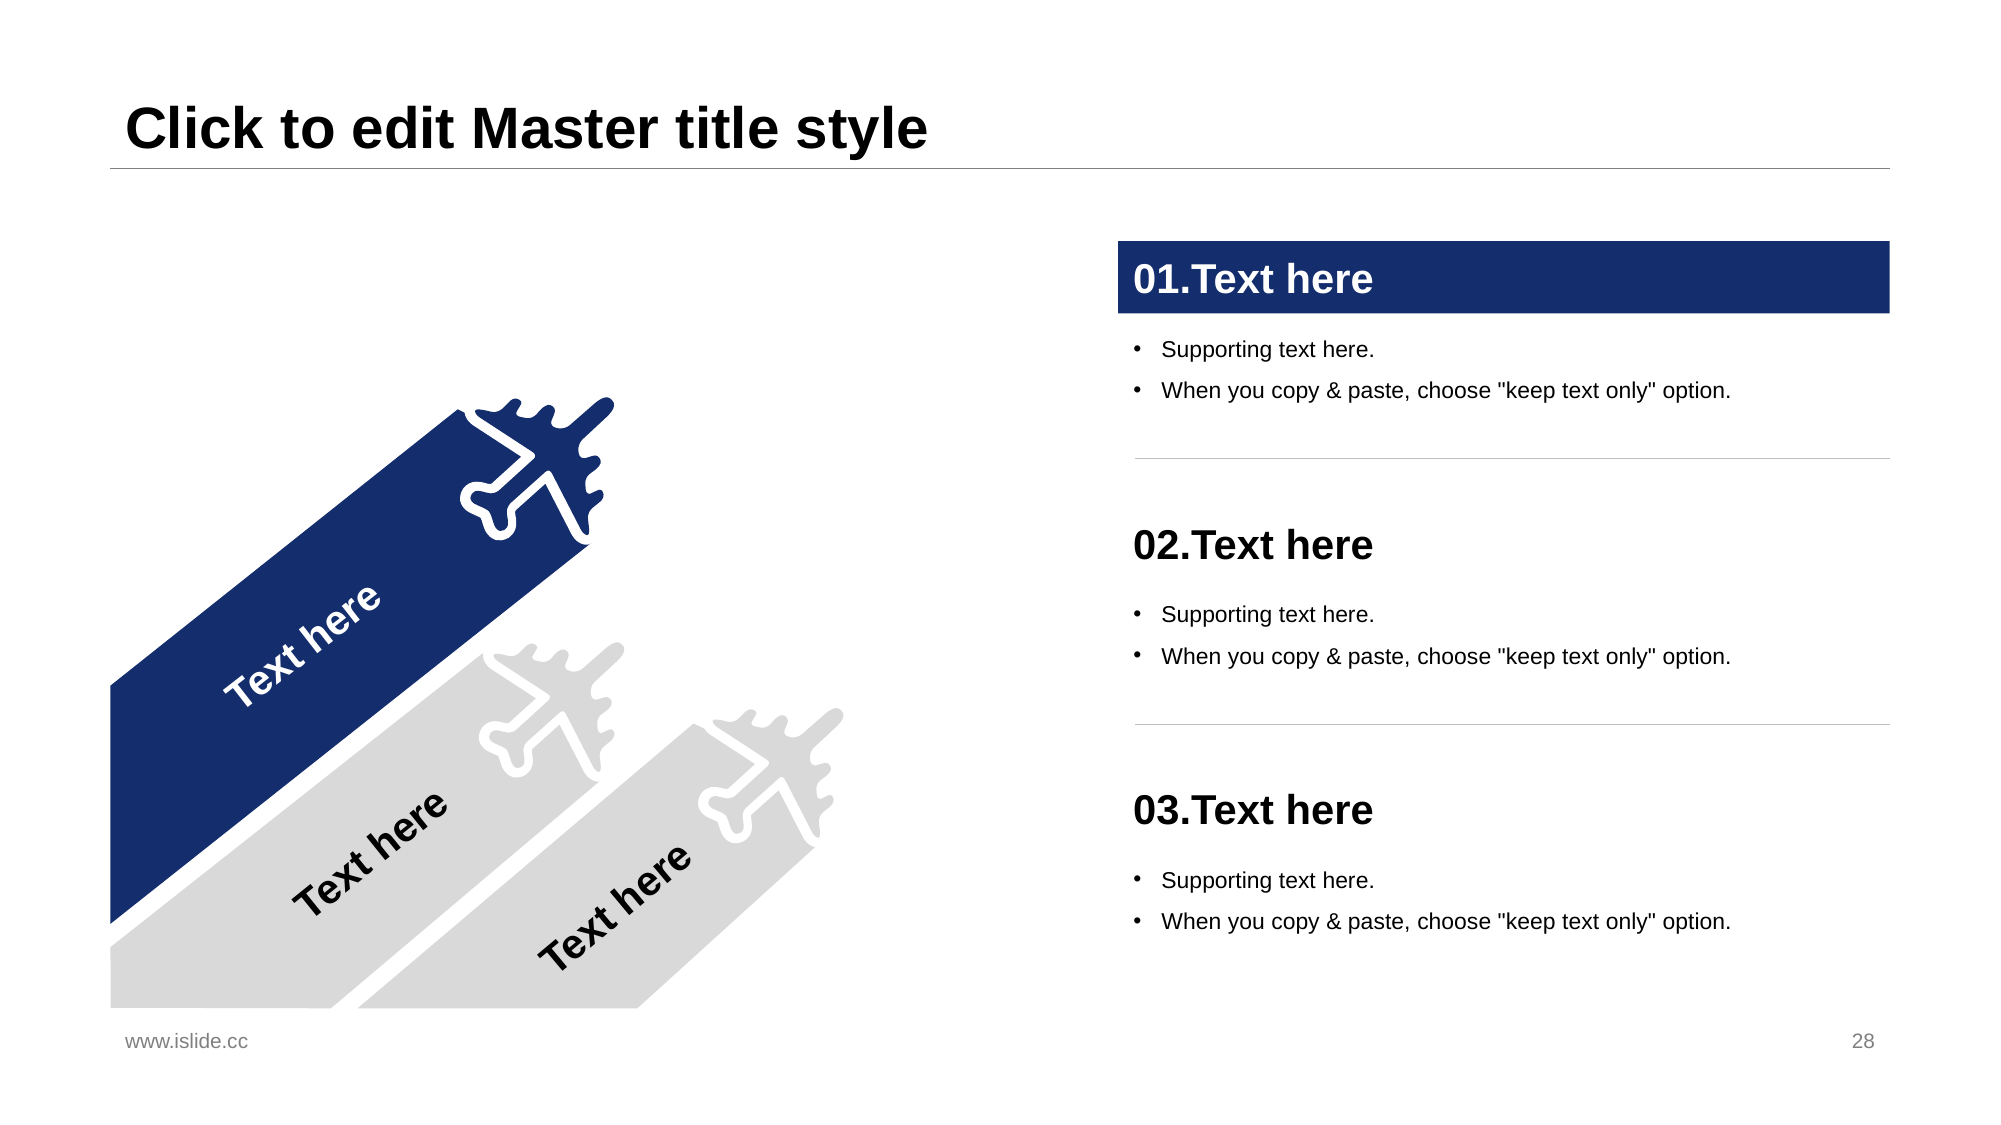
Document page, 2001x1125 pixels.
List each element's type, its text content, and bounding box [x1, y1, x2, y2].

slide_number 28 [1412, 1023, 1890, 1058]
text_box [110, 240, 1890, 1010]
title Click to edit Master title style [109, 0, 1890, 169]
footer www.islide.cc [109, 1023, 790, 1058]
